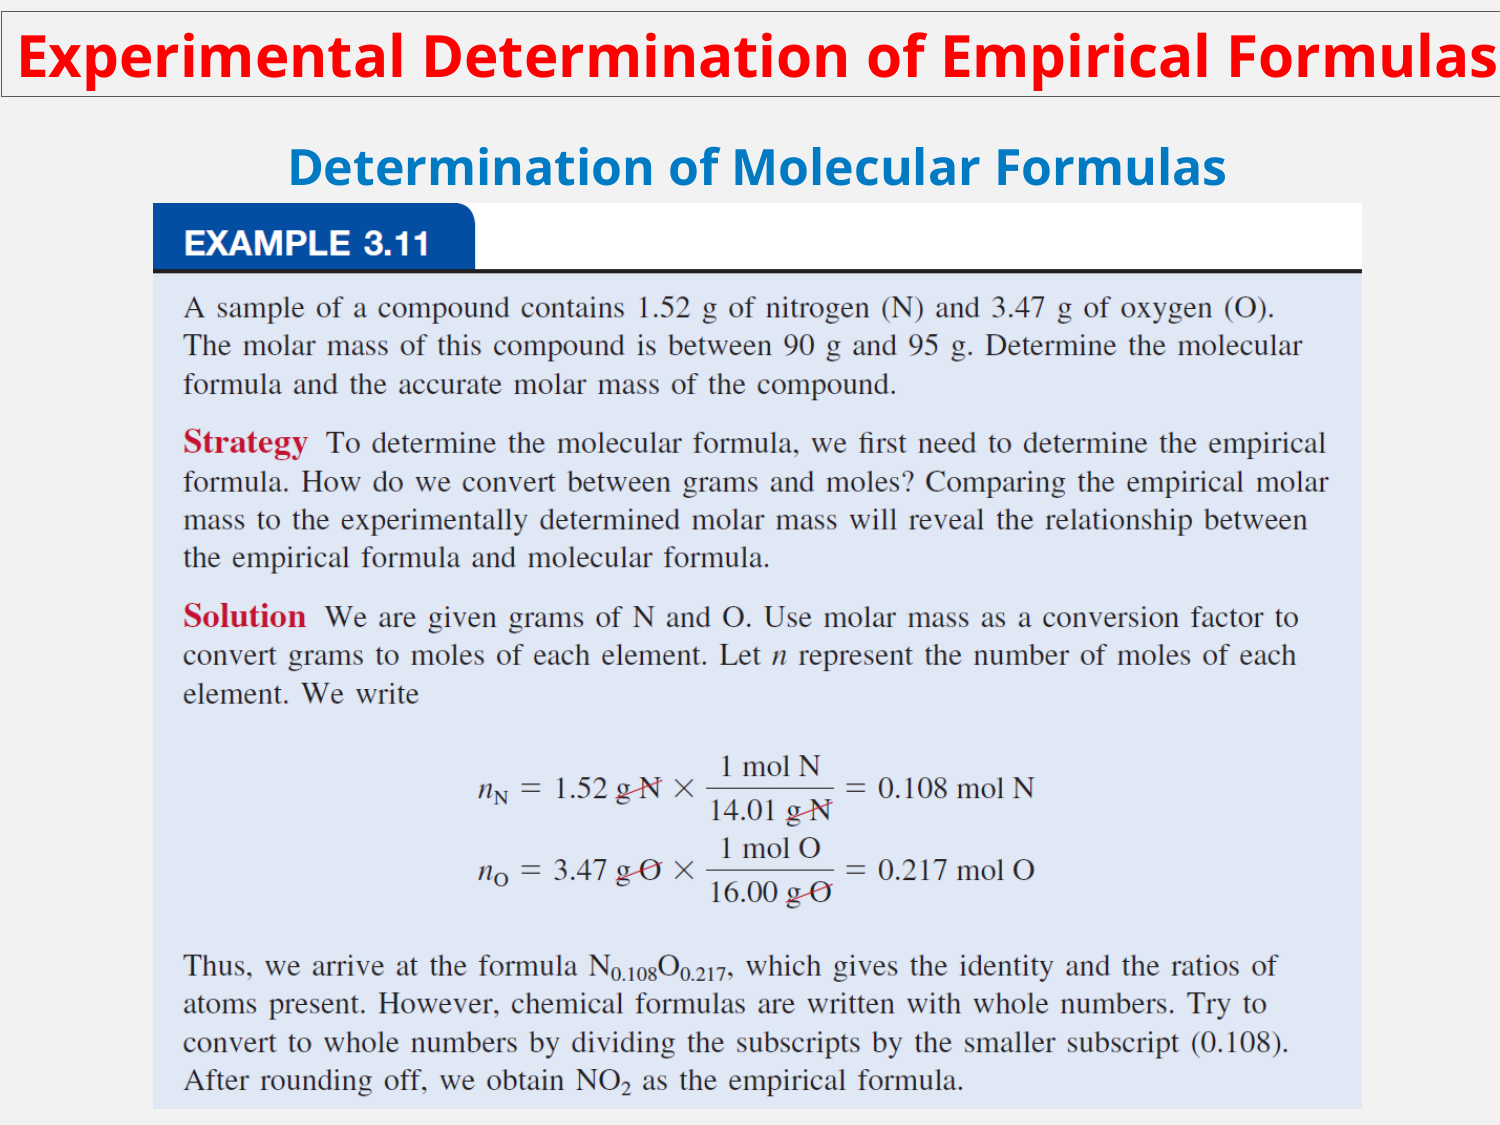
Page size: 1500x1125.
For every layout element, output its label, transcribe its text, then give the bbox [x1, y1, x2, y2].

text_box Determination of Molecular Formulas [272, 127, 1243, 203]
text_box Experimental Determination of Empirical Formulas [1, 11, 1500, 97]
picture [153, 203, 1362, 1109]
